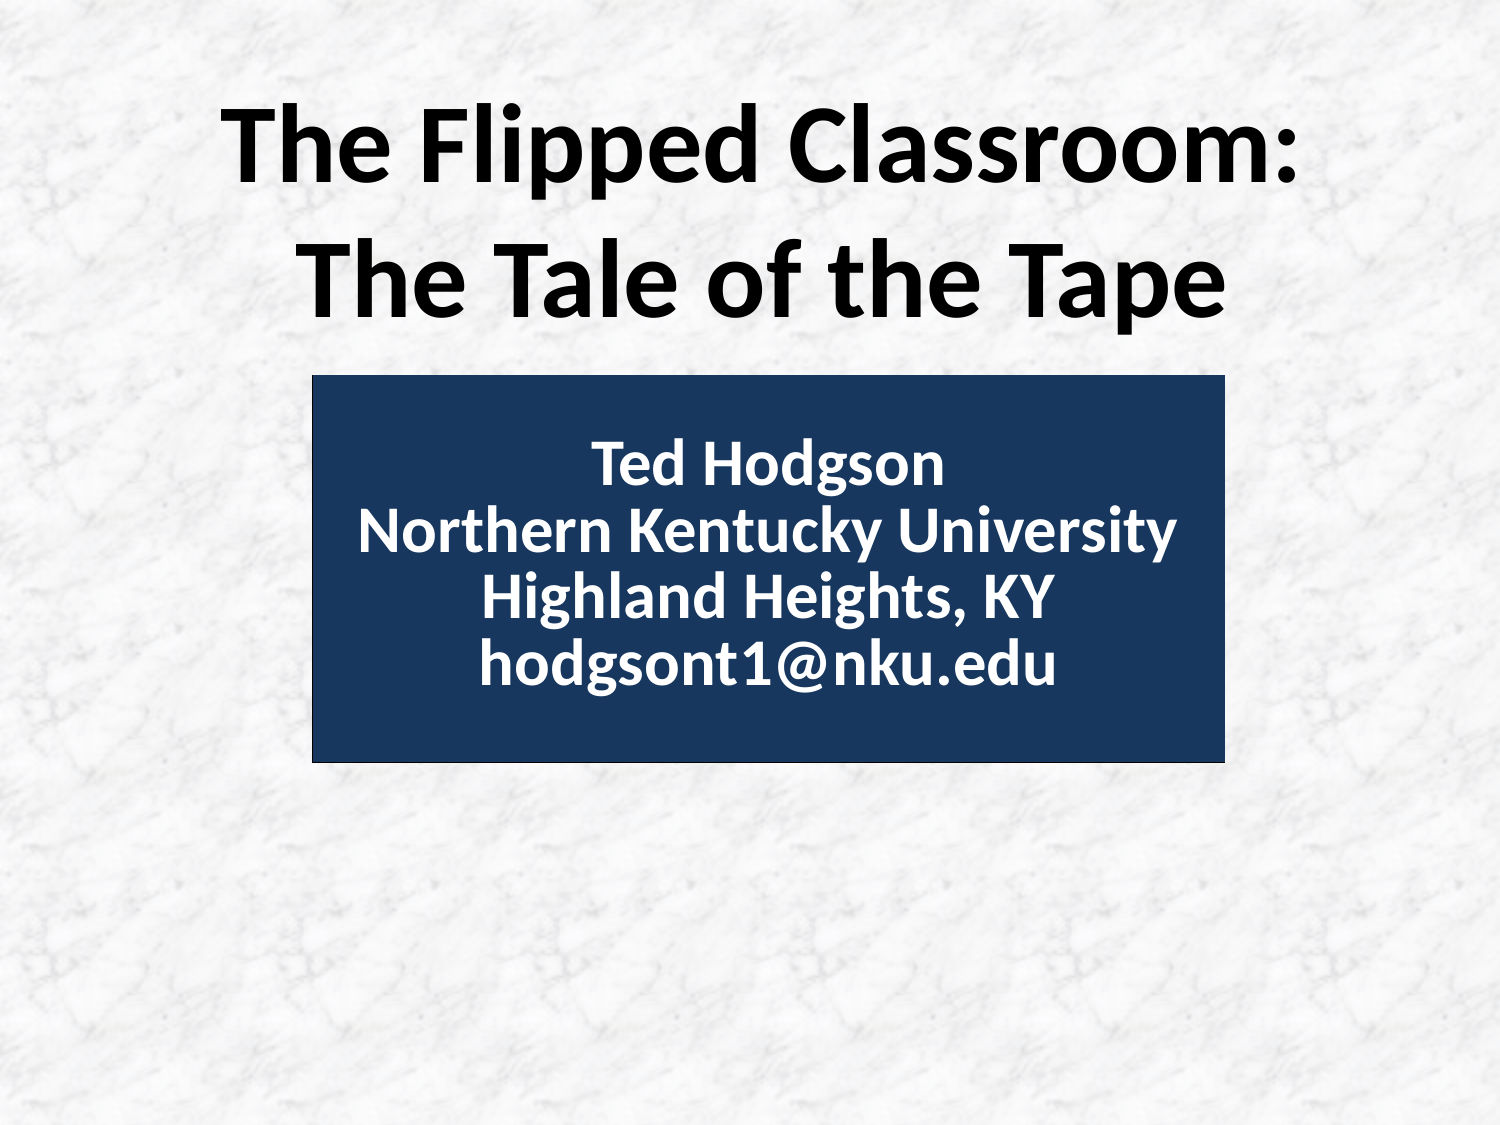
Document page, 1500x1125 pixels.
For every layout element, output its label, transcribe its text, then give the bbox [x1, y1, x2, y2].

table_header Ted Hodgson Northern Kentucky University Highland Heights, KY hodgsont1@nku.edu [313, 375, 1225, 762]
text_box The Flipped Classroom: The Tale of the Tape [49, 62, 1475, 348]
